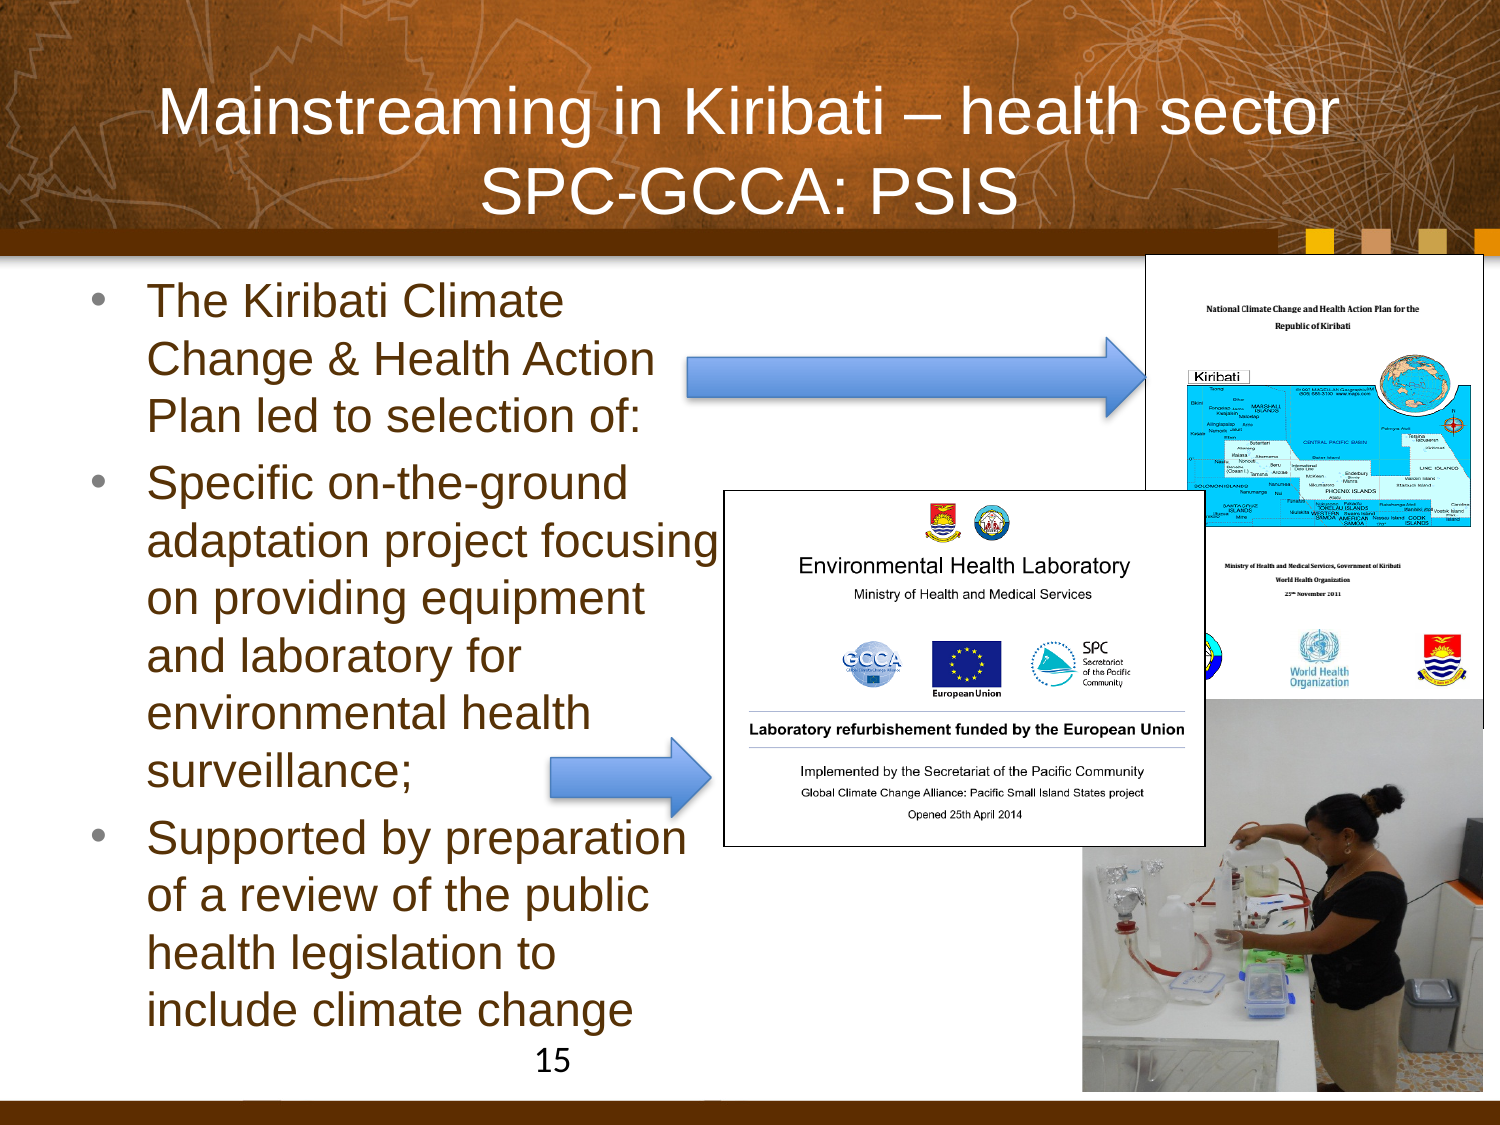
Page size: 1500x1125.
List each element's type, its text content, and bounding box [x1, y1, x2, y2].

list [1082, 699, 1484, 1092]
picture [0, 0, 1500, 1125]
text_box [686, 336, 1140, 418]
slide_number 15 [518, 1027, 869, 1071]
list The Kiribati Climate Change & Health Action Plan led to selection of: Specific on-the-ground adaptation project focusing on providing equipment and laboratory for environmental health surveillance; Supported by preparation of a review of the public health legislation to include climate change [74, 262, 738, 1006]
text_box [549, 737, 712, 818]
title Mainstreaming in Kiribati – health sector SPC-GCCA: PSIS [74, 62, 1426, 234]
